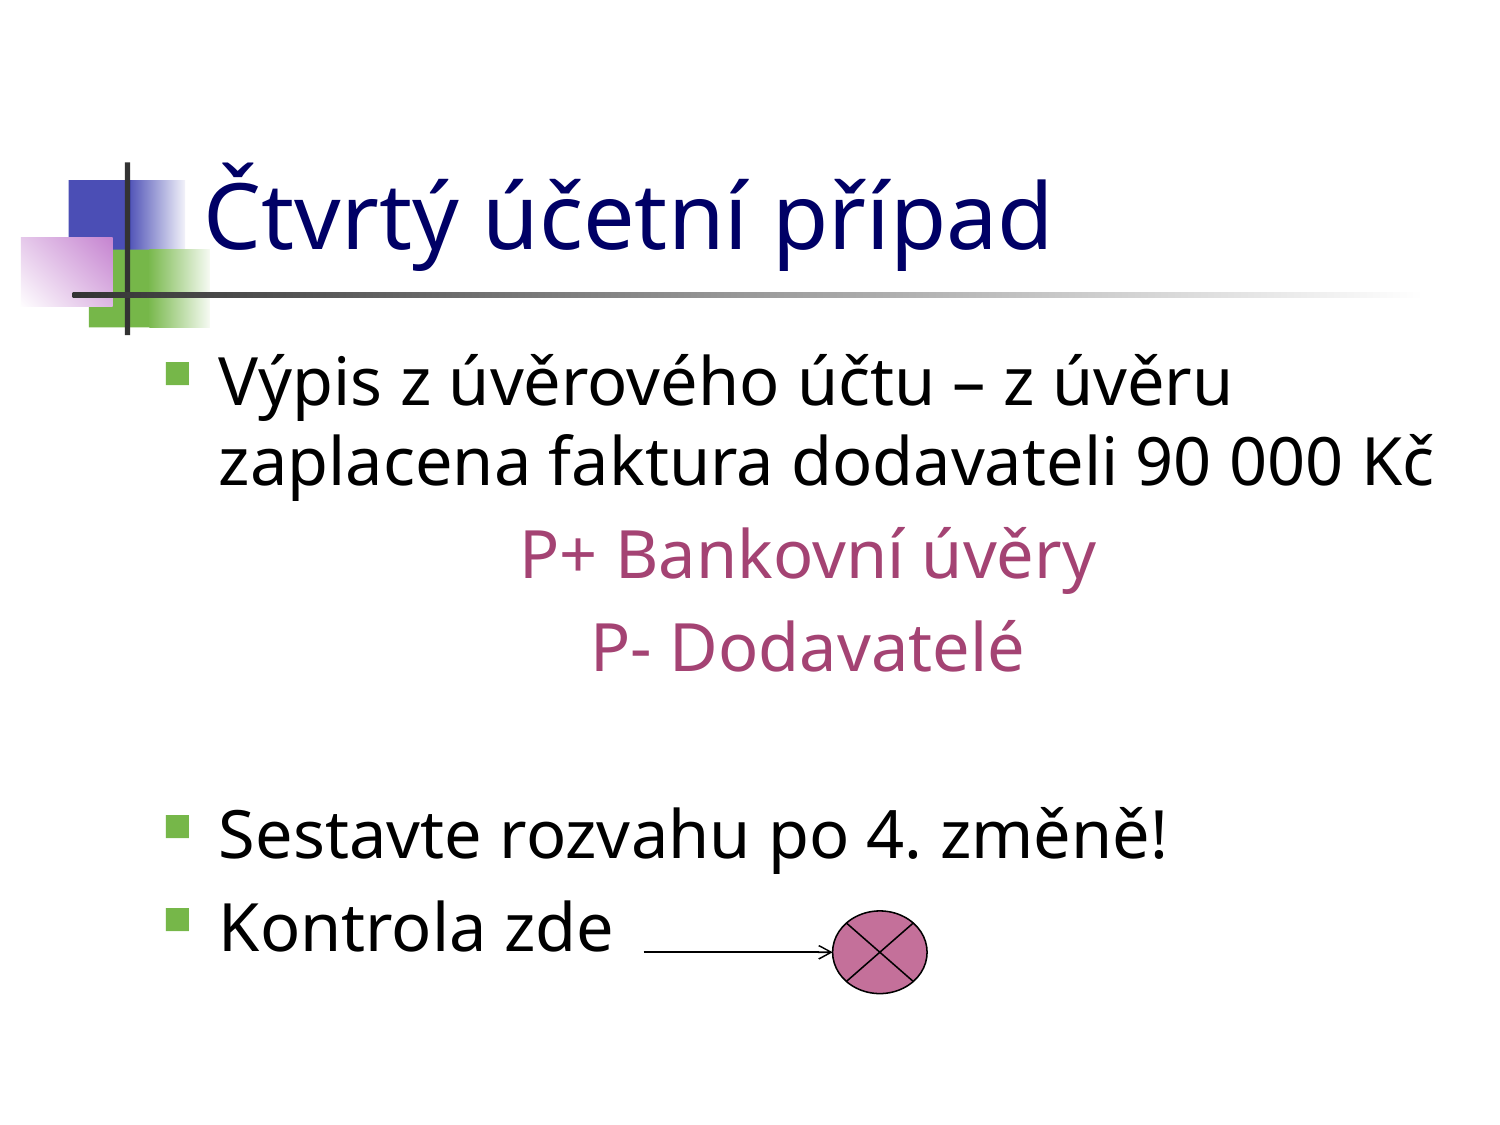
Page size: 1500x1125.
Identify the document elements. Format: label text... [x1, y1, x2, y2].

list Výpis z úvěrového účtu – z úvěru zaplacena faktura dodavateli 90 000 Kč P+ Bankovní úvěry P- Dodavatelé Sestavte rozvahu po 4. změně! Kontrola zde [147, 331, 1469, 1006]
text_box [832, 910, 928, 994]
title Čtvrtý účetní případ [188, 35, 1468, 275]
